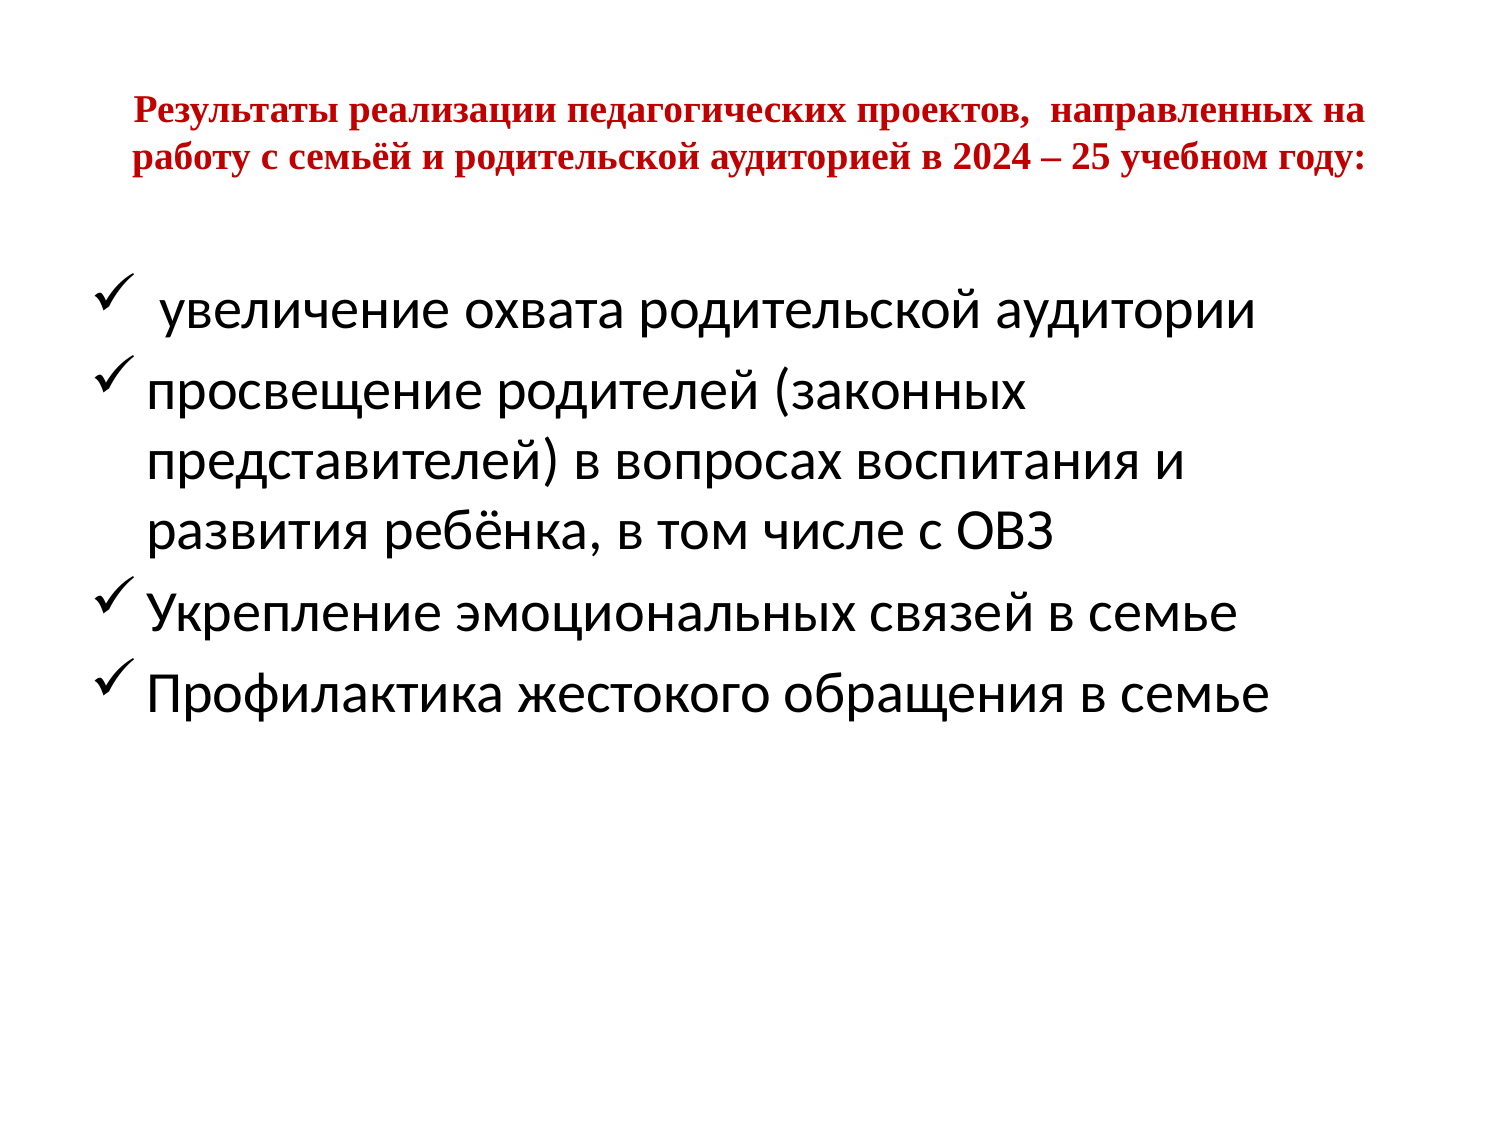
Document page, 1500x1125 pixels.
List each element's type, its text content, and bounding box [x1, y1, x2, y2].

list увеличение охвата родительской аудитории просвещение родителей (законных представителей) в вопросах воспитания и развития ребёнка, в том числе с ОВЗ Укрепление эмоциональных связей в семье Профилактика жестокого обращения в семье [75, 262, 1425, 1005]
title Результаты реализации педагогических проектов, направленных на работу с семьёй и родительской аудиторией в 2024 – 25 учебном году: [75, 75, 1425, 262]
